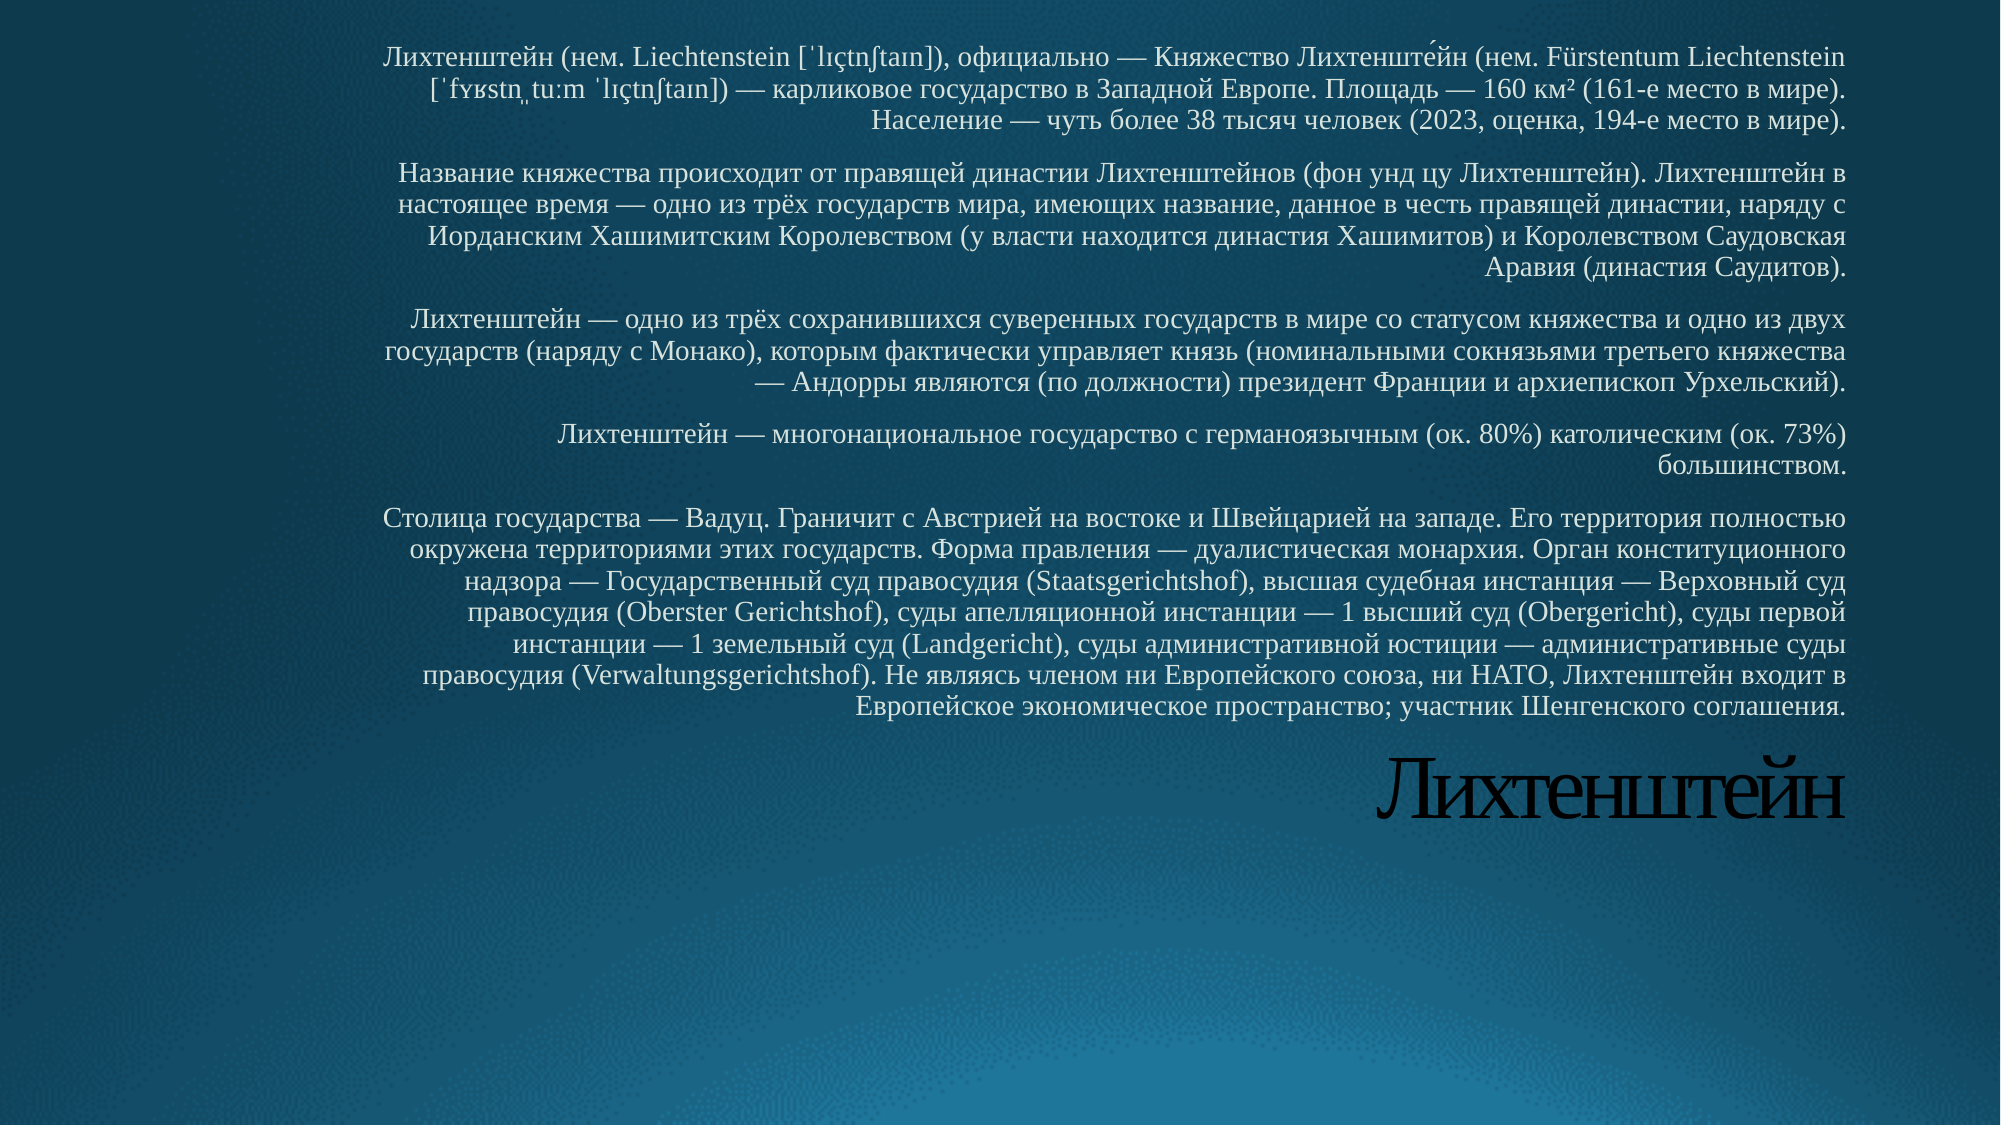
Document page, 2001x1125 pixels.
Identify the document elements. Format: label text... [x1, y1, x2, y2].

picture [0, 0, 2001, 1125]
subtitle Лихтенштейн (нем. Liechtenstein [ˈlɪçtn̩ʃtaɪn]), официально — Княжество Лихтенште́йн (нем. Fürstentum Liechtenstein [ˈfʏʁstn̩ˌtuːm ˈlɪçtn̩ʃtaɪn]) — карликовое государство в Западной Европе. Площадь — 160 км² (161-е место в мире). Население — чуть более 38 тысяч человек (2023, оценка, 194-е место в мире). Название княжества происходит от правящей династии Лихтенштейнов (фон унд цу Лихтенштейн). Лихтенштейн в настоящее время — одно из трёх государств мира, имеющих название, данное в честь правящей династии, наряду с Иорданским Хашимитским Королевством (у власти находится династия Хашимитов) и Королевством Саудовская Аравия (династия Саудитов). Лихтенштейн — одно из трёх сохранившихся суверенных государств в мире со статусом княжества и одно из двух государств (наряду с Монако), которым фактически управляет князь (номинальными сокнязьями третьего княжества — Андорры являются (по должности) президент Франции и архиепископ Урхельский). Лихтенштейн — многонациональное государство с германоязычным (ок. 80%) католическим (ок. 73%) большинством. Столица государства — Вадуц. Граничит с Австрией на востоке и Швейцарией на западе. Его территория полностью окружена территориями этих государств. Форма правления — дуалистическая монархия. Орган конституционного надзора — Государственный суд правосудия (Staatsgerichtshof), высшая судебная инстанция — Верховный суд правосудия (Oberster Gerichtshof), суды апелляционной инстанции — 1 высший суд (Obergericht), суды первой инстанции — 1 земельный суд (Landgericht), суды административной юстиции — административные суды правосудия (Verwaltungsgerichtshof). Не являясь членом ни Европейского союза, ни НАТО, Лихтенштейн входит в Европейское экономическое пространство; участник Шенгенского соглашения. [362, 606, 1863, 730]
title Лихтенштейн [362, 732, 1863, 1002]
